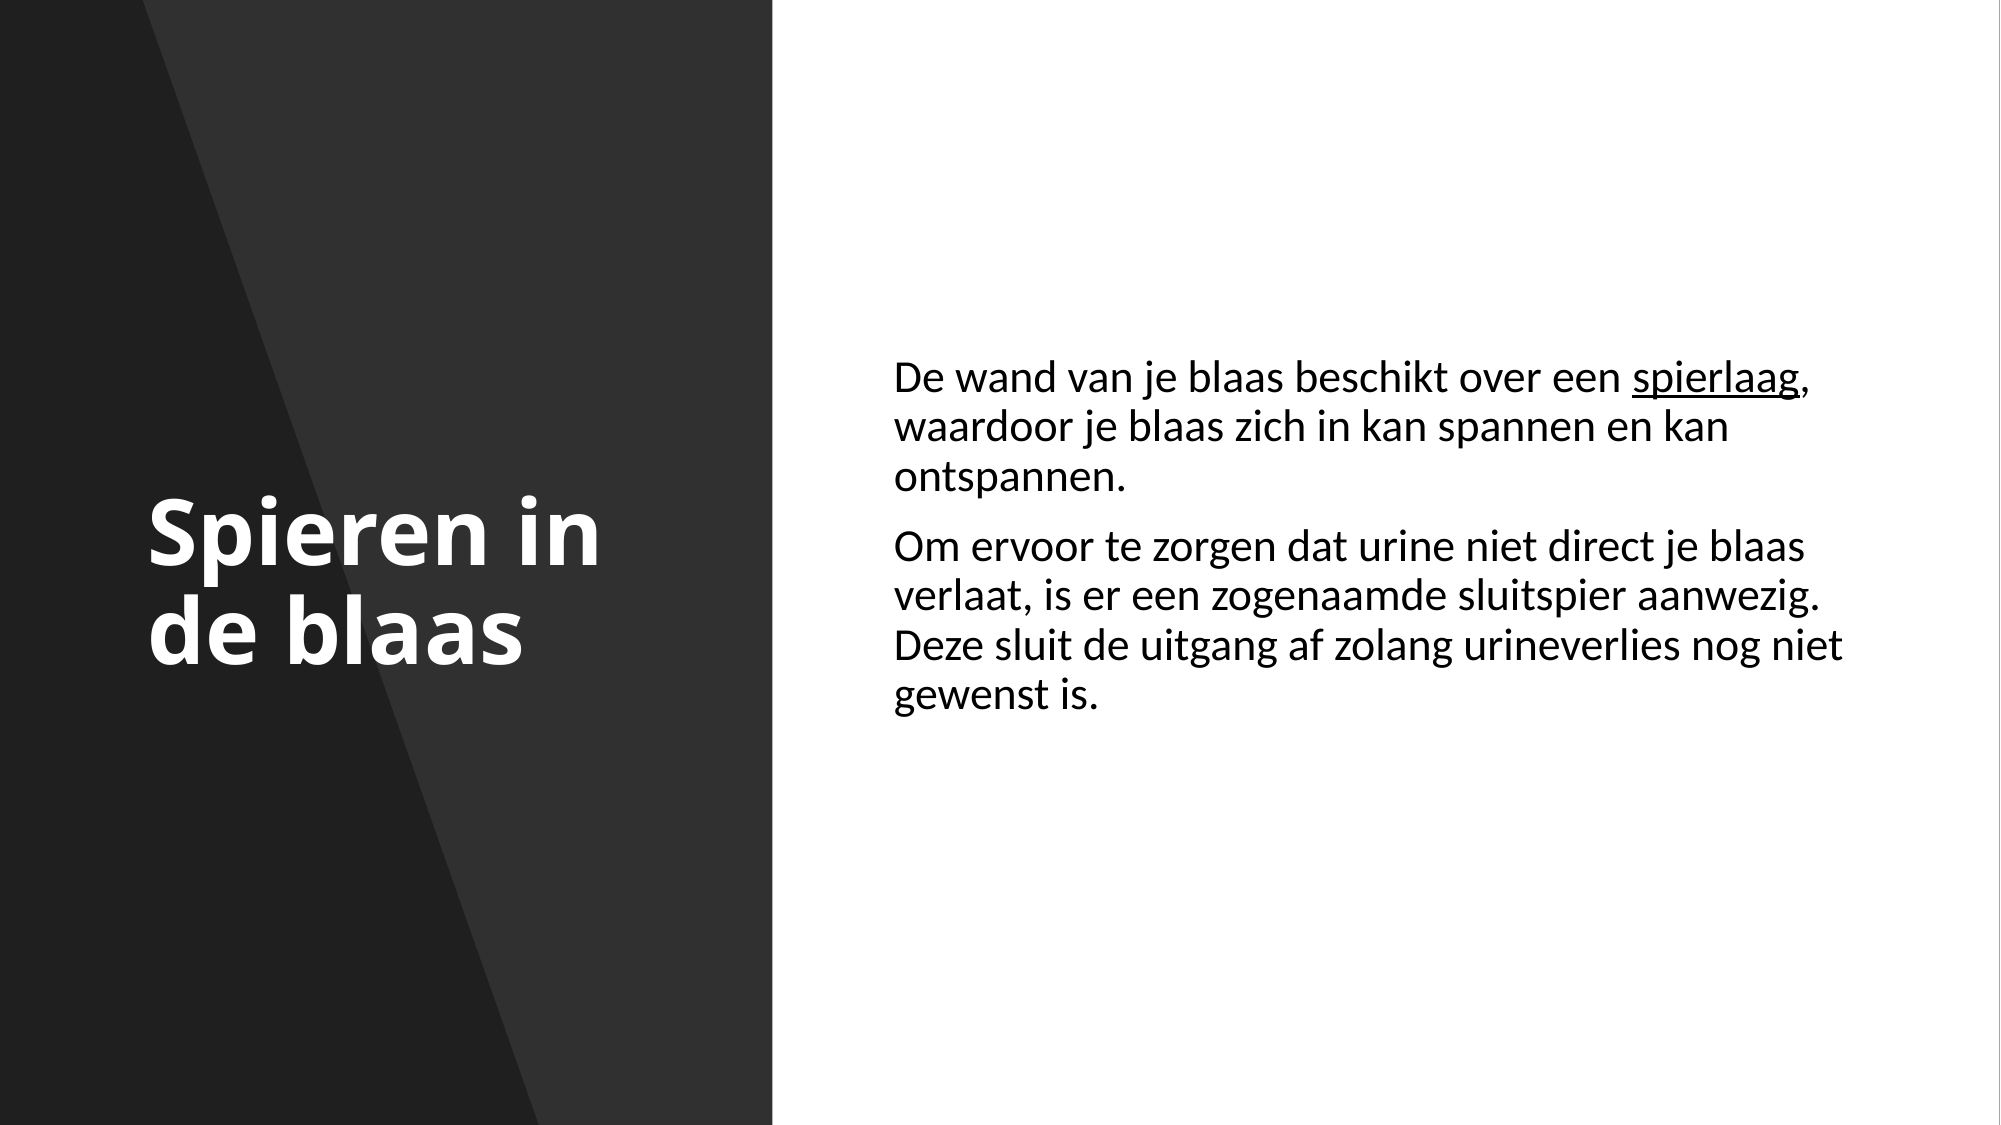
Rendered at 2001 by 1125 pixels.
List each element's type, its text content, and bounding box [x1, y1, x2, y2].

text_box [145, 0, 773, 1125]
text_box [773, 0, 2000, 1125]
text_box [0, 0, 540, 1125]
title Spieren in de blaas [131, 105, 671, 967]
list De wand van je blaas beschikt over een spierlaag, waardoor je blaas zich in kan spannen en kan ontspannen. Om ervoor te zorgen dat urine niet direct je blaas verlaat, is er een zogenaamde sluitspier aanwezig. Deze sluit de uitgang af zolang urineverlies nog niet gewenst is. [878, 105, 1868, 967]
